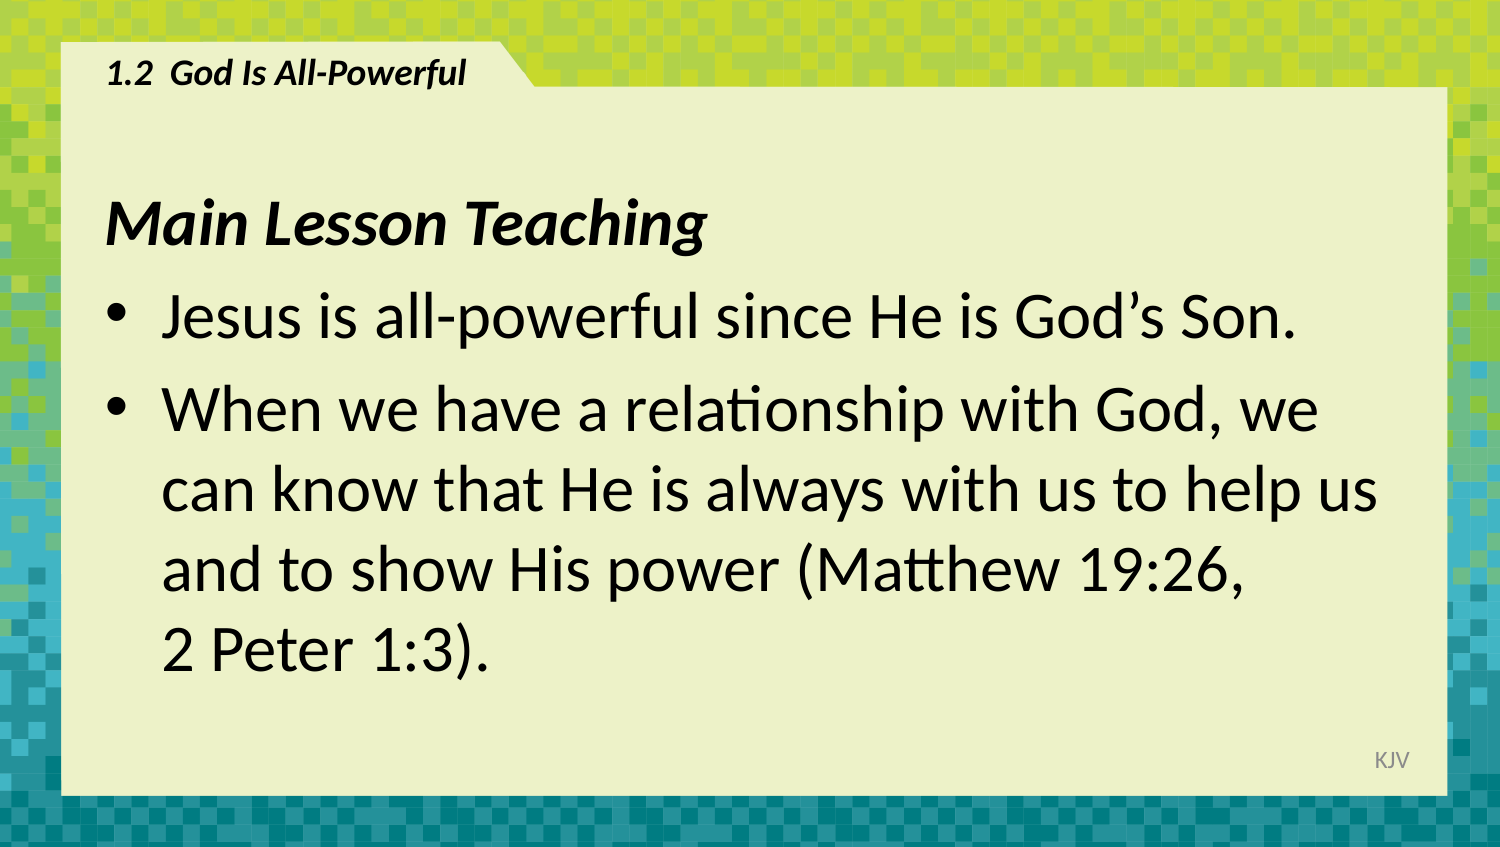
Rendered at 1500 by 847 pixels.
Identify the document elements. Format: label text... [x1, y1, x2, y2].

title 1.2 God Is All-Powerful [89, 33, 1420, 108]
footer KJV [950, 736, 1425, 782]
picture [0, 0, 1500, 847]
list Main Lesson Teaching Jesus is all-powerful since He is God’s Son. When we have a relationship with God, we can know that He is always with us to help us and to show His power (Matthew 19:26, 2 Peter 1:3). [89, 141, 1403, 722]
